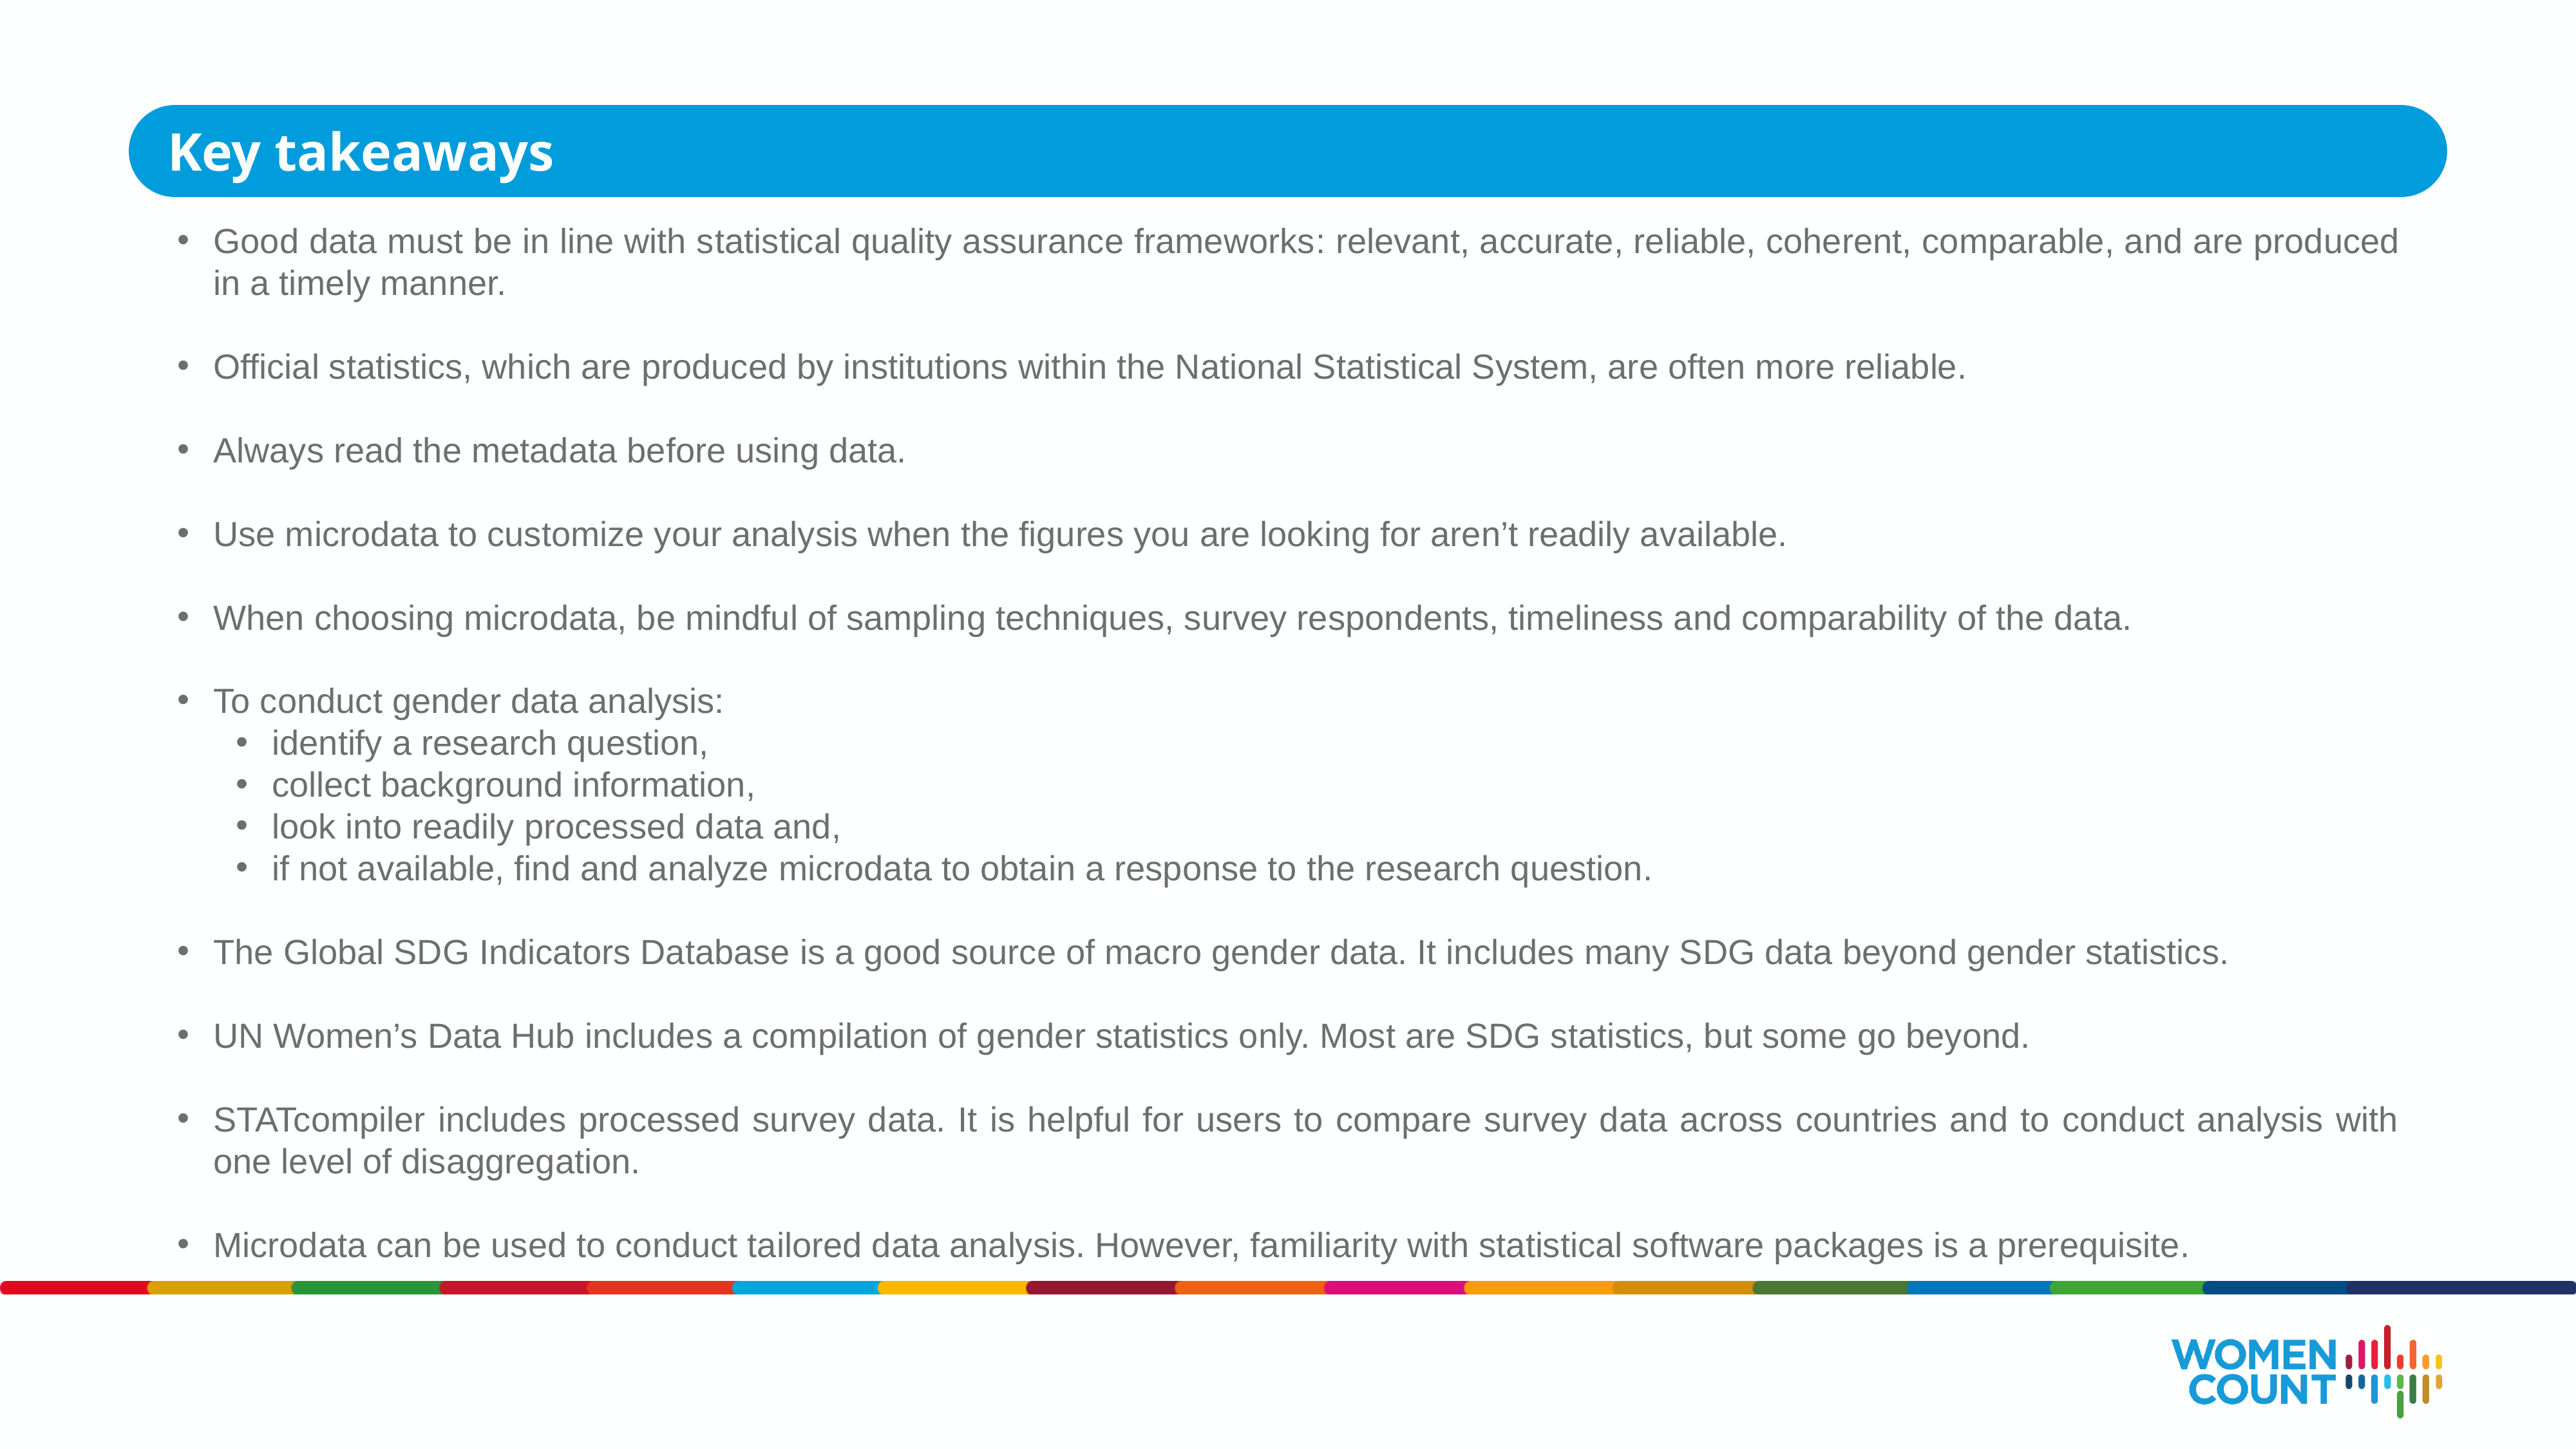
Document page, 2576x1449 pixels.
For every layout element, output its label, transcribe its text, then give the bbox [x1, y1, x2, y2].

text_box Good data must be in line with statistical quality assurance frameworks: relevant, accurate, reliable, coherent, comparable, and are produced in a timely manner. Official statistics, which are produced by institutions within the National Statistical System, are often more reliable. Always read the metadata before using data. Use microdata to customize your analysis when the figures you are looking for aren’t readily available. When choosing microdata, be mindful of sampling techniques, survey respondents, timeliness and comparability of the data. To conduct gender data analysis: identify a research question, collect background information, look into readily processed data and, if not available, find and analyze microdata to obtain a response to the research question. The Global SDG Indicators Database is a good source of macro gender data. It includes many SDG data beyond gender statistics. UN Women’s Data Hub includes a compilation of gender statistics only. Most are SDG statistics, but some go beyond. STATcompiler includes processed survey data. It is helpful for users to compare survey data across countries and to conduct analysis with one level of disaggregation. Microdata can be used to conduct tailored data analysis. However, familiarity with statistical software packages is a prerequisite. [167, 213, 2411, 1264]
list Key takeaways [167, 119, 2411, 182]
